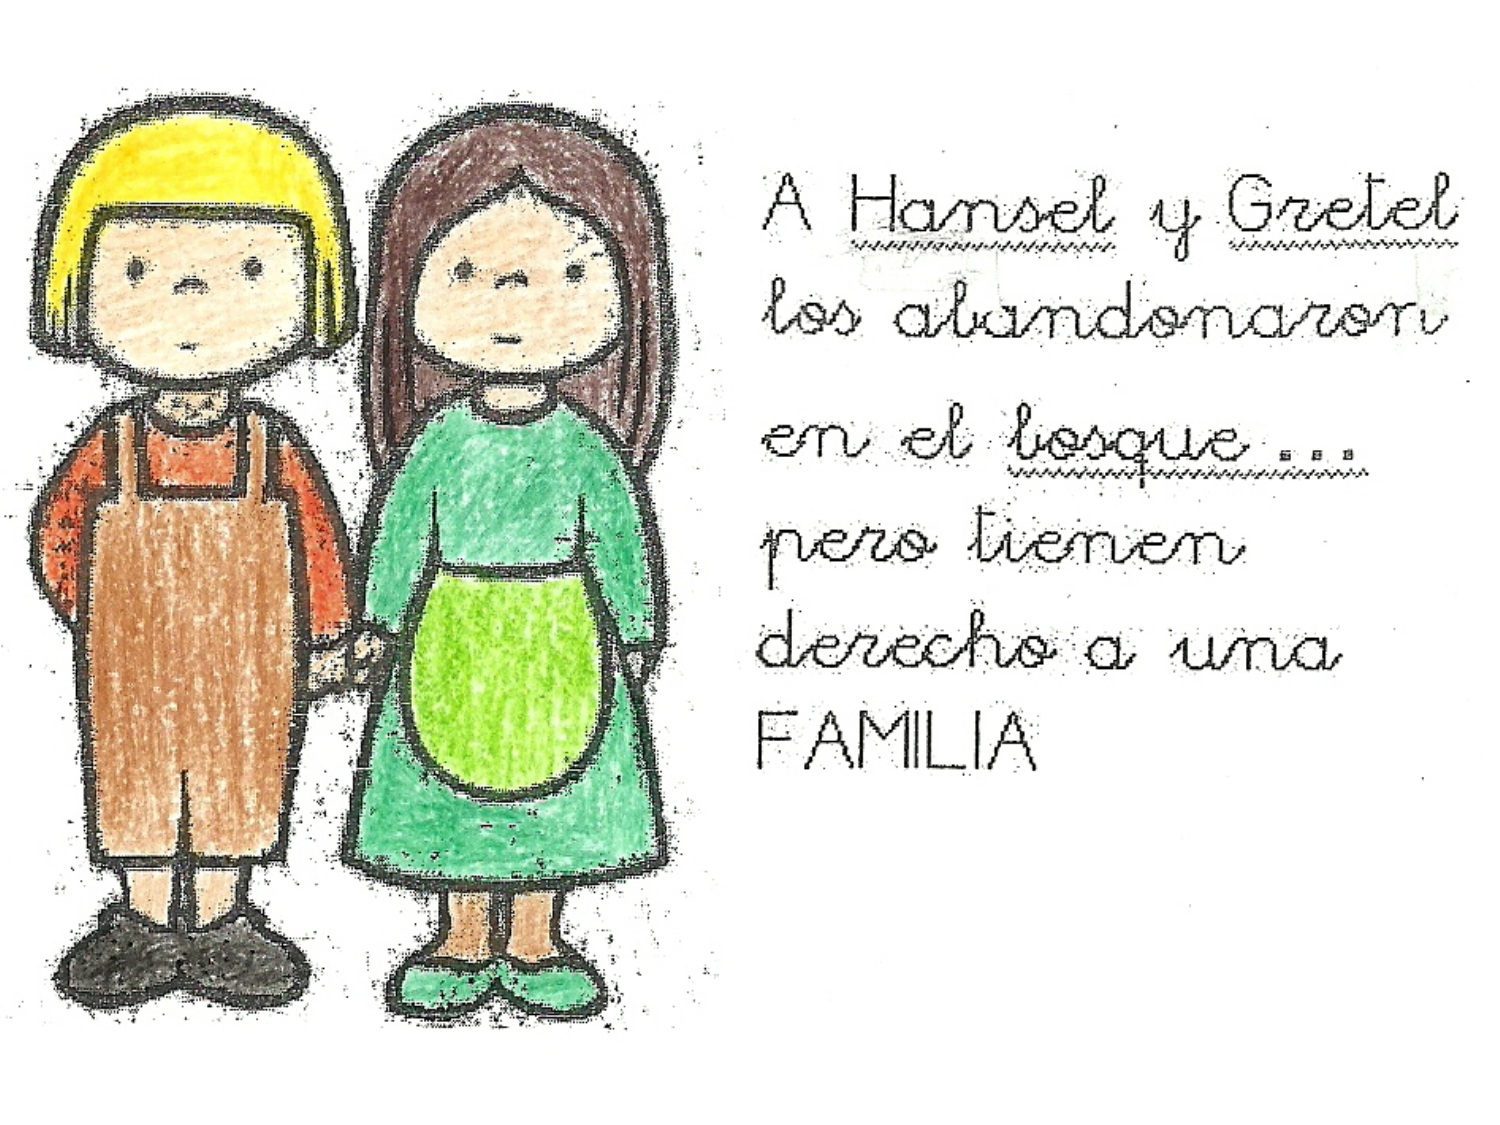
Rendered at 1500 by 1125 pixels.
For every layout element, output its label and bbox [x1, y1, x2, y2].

picture [0, 65, 1500, 1060]
